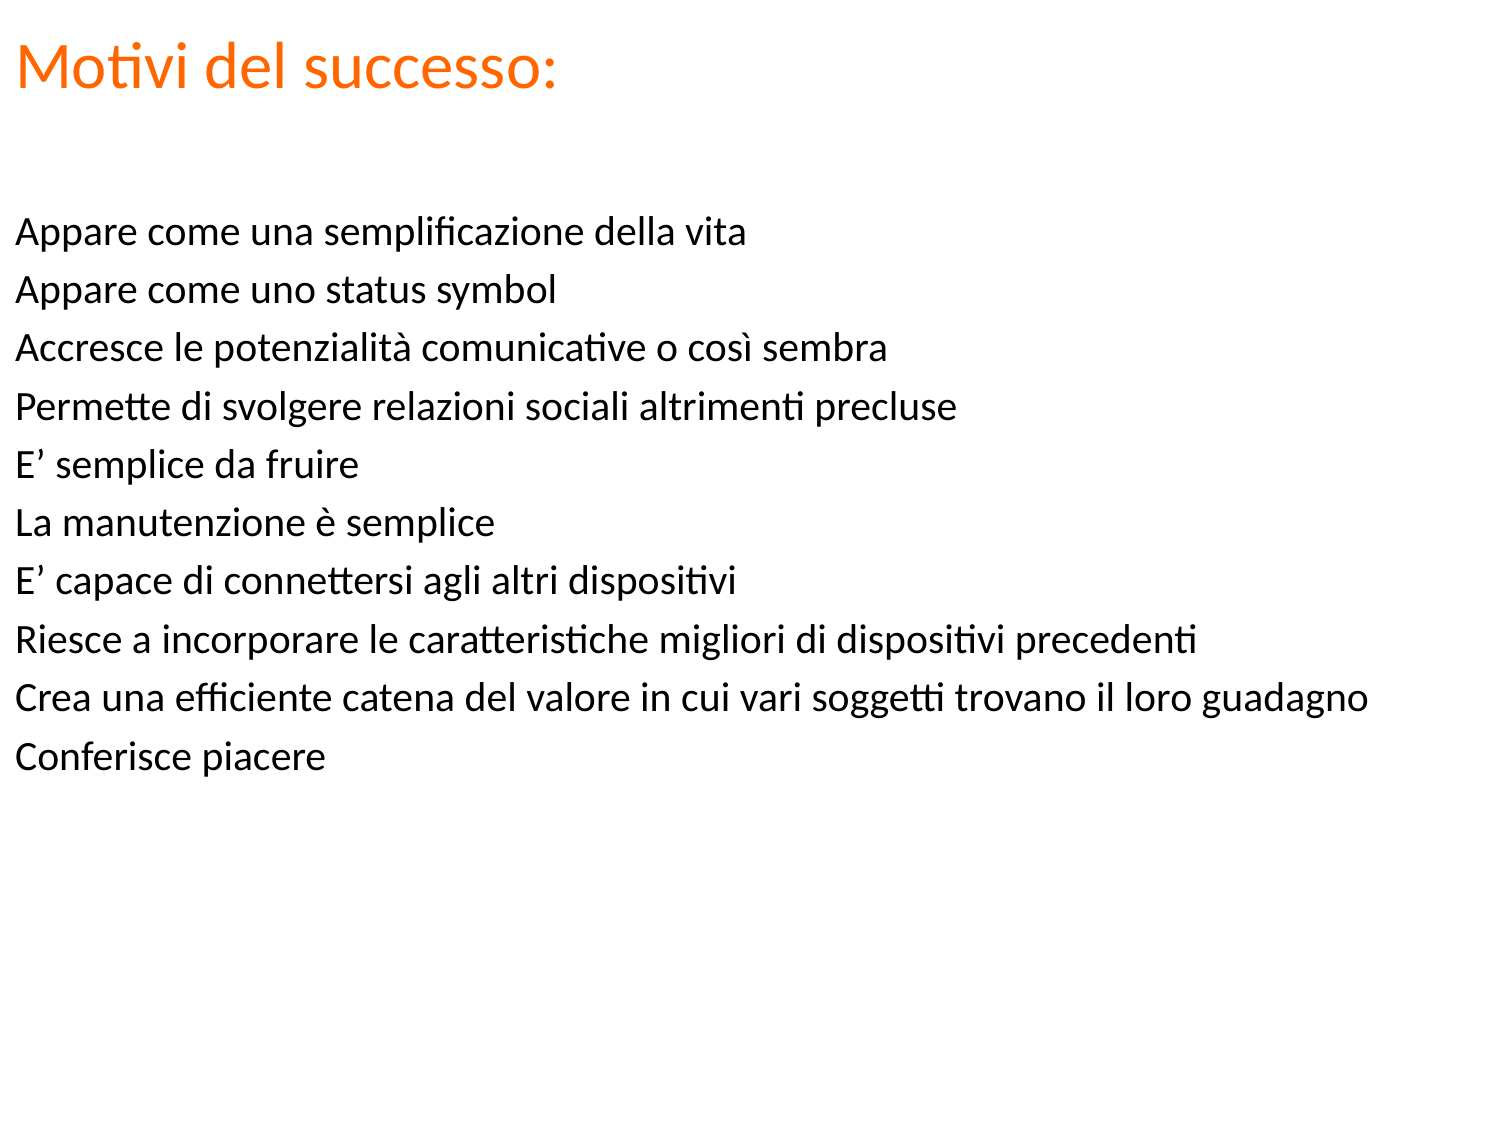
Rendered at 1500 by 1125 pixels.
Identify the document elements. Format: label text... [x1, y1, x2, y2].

subtitle Motivi del successo: Appare come una semplificazione della vita Appare come uno status symbol Accresce le potenzialità comunicative o così sembra Permette di svolgere relazioni sociali altrimenti precluse E’ semplice da fruire La manutenzione è semplice E’ capace di connettersi agli altri dispositivi Riesce a incorporare le caratteristiche migliori di dispositivi precedenti Crea una efficiente catena del valore in cui vari soggetti trovano il loro guadagno Conferisce piacere [0, 14, 1500, 1074]
